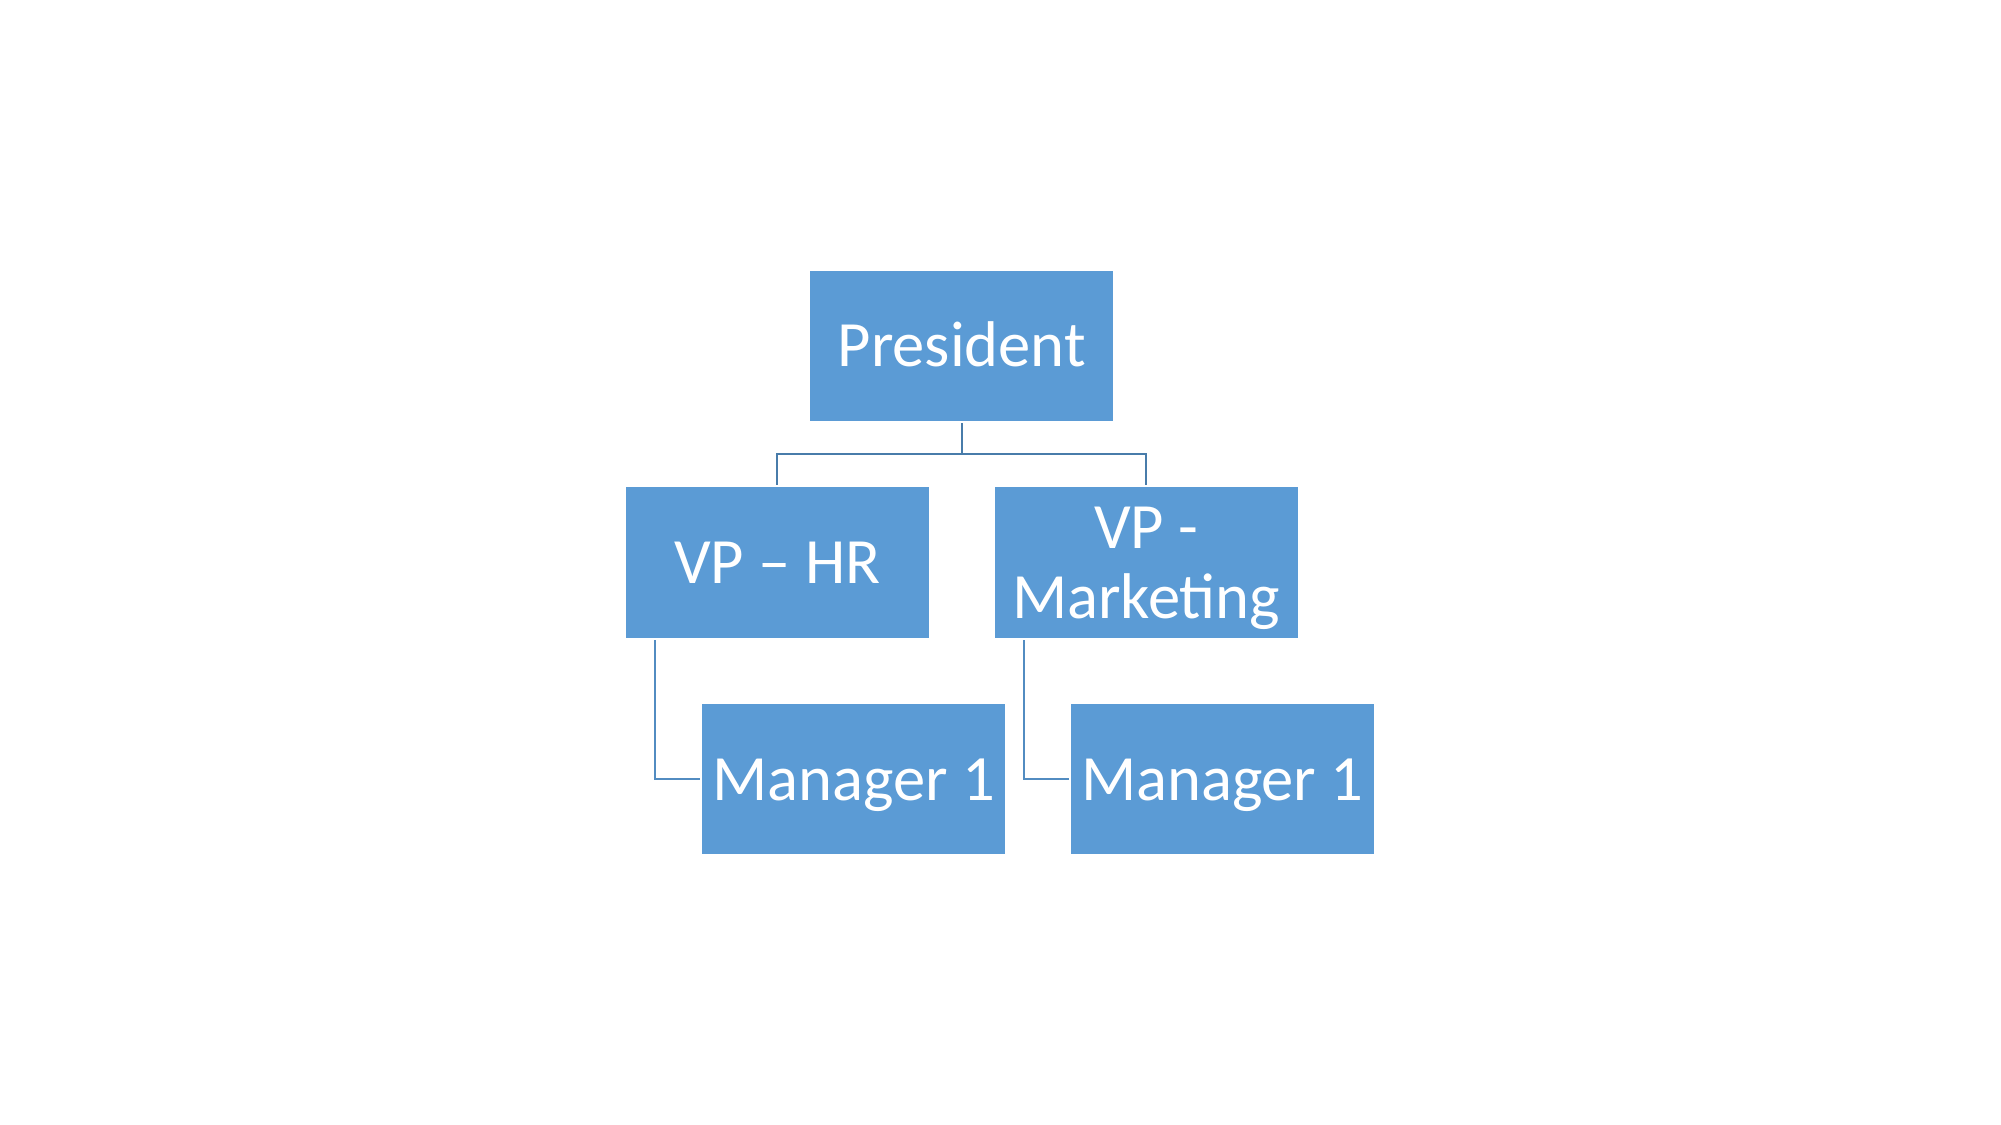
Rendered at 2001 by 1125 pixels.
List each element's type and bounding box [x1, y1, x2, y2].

text_box [624, 262, 1375, 863]
